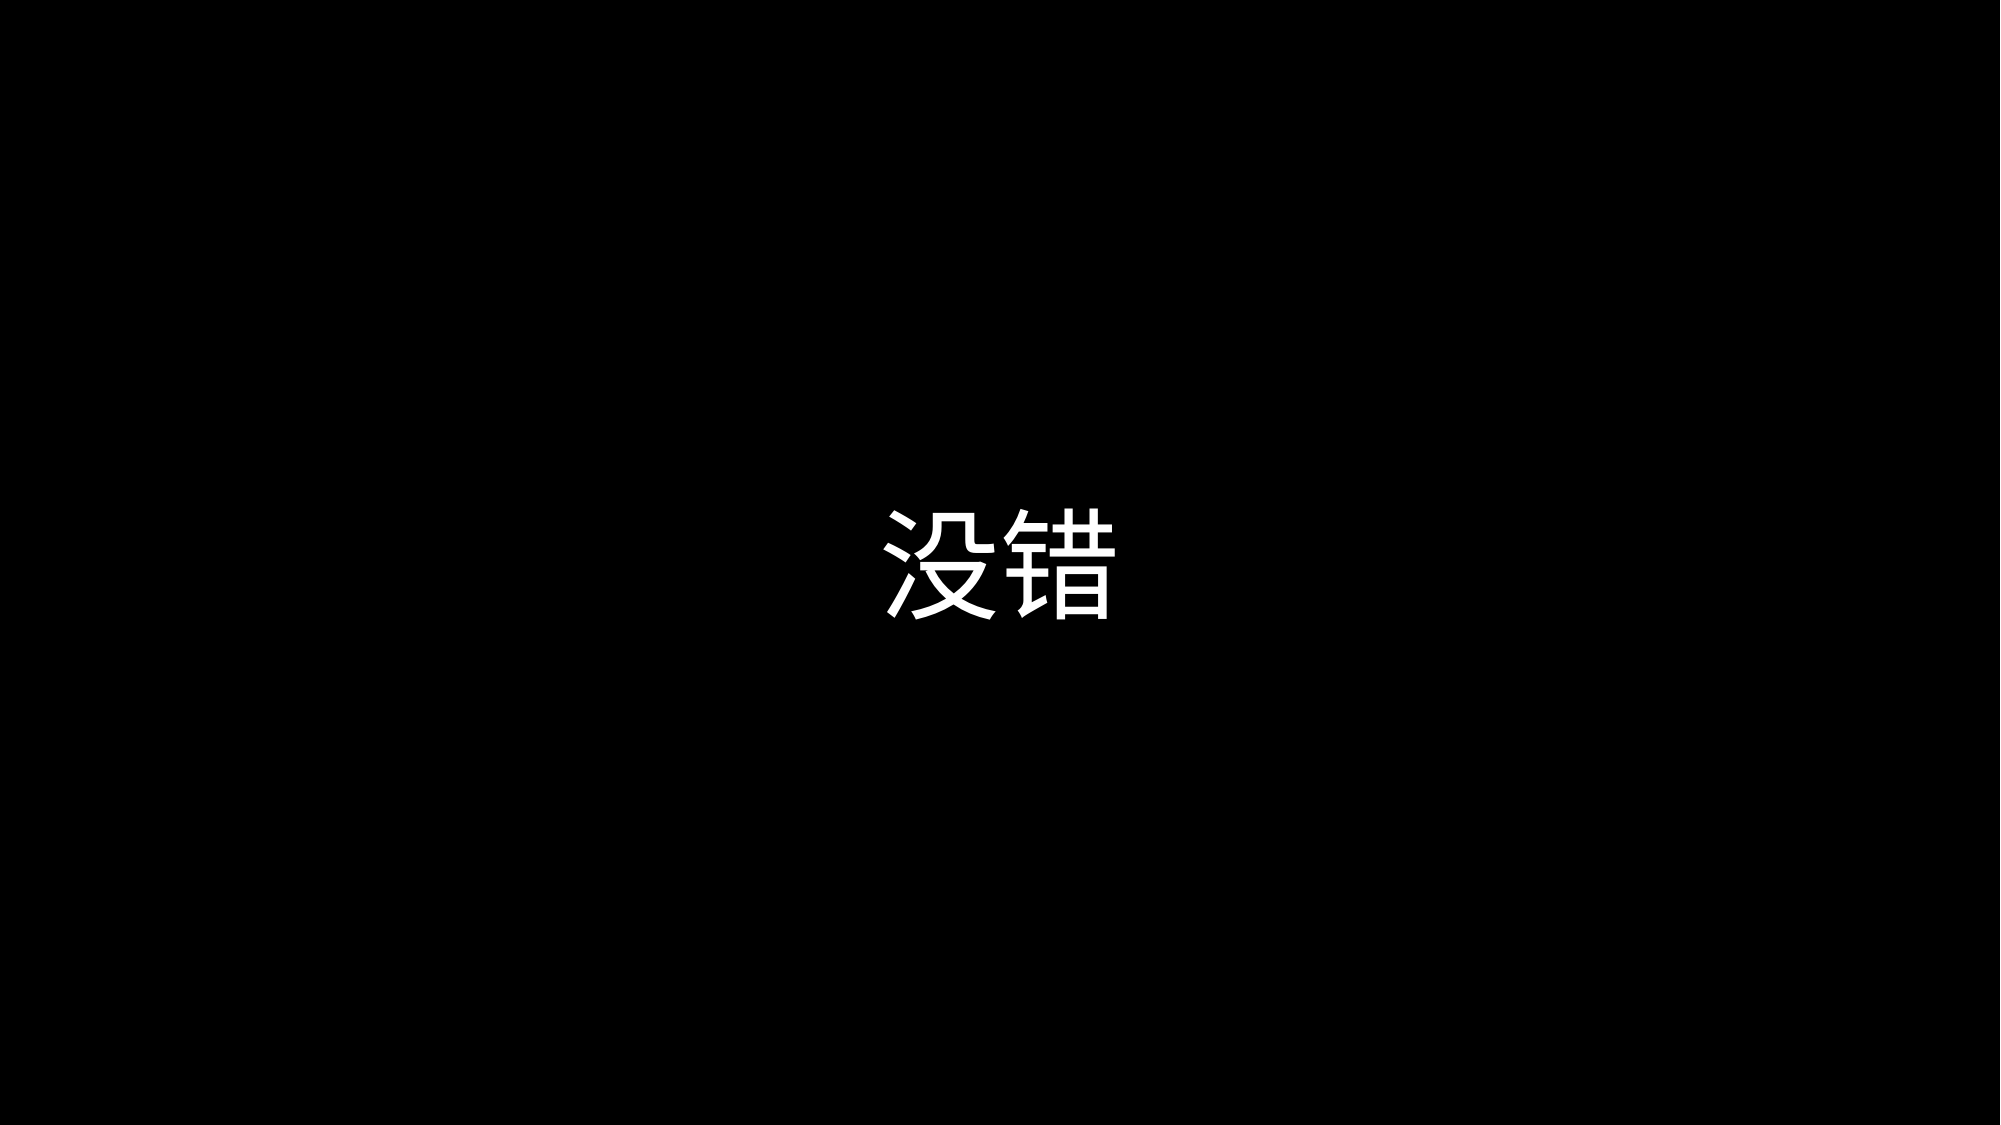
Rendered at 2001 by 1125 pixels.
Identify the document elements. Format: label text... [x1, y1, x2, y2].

text_box 没错 [818, 481, 1182, 644]
